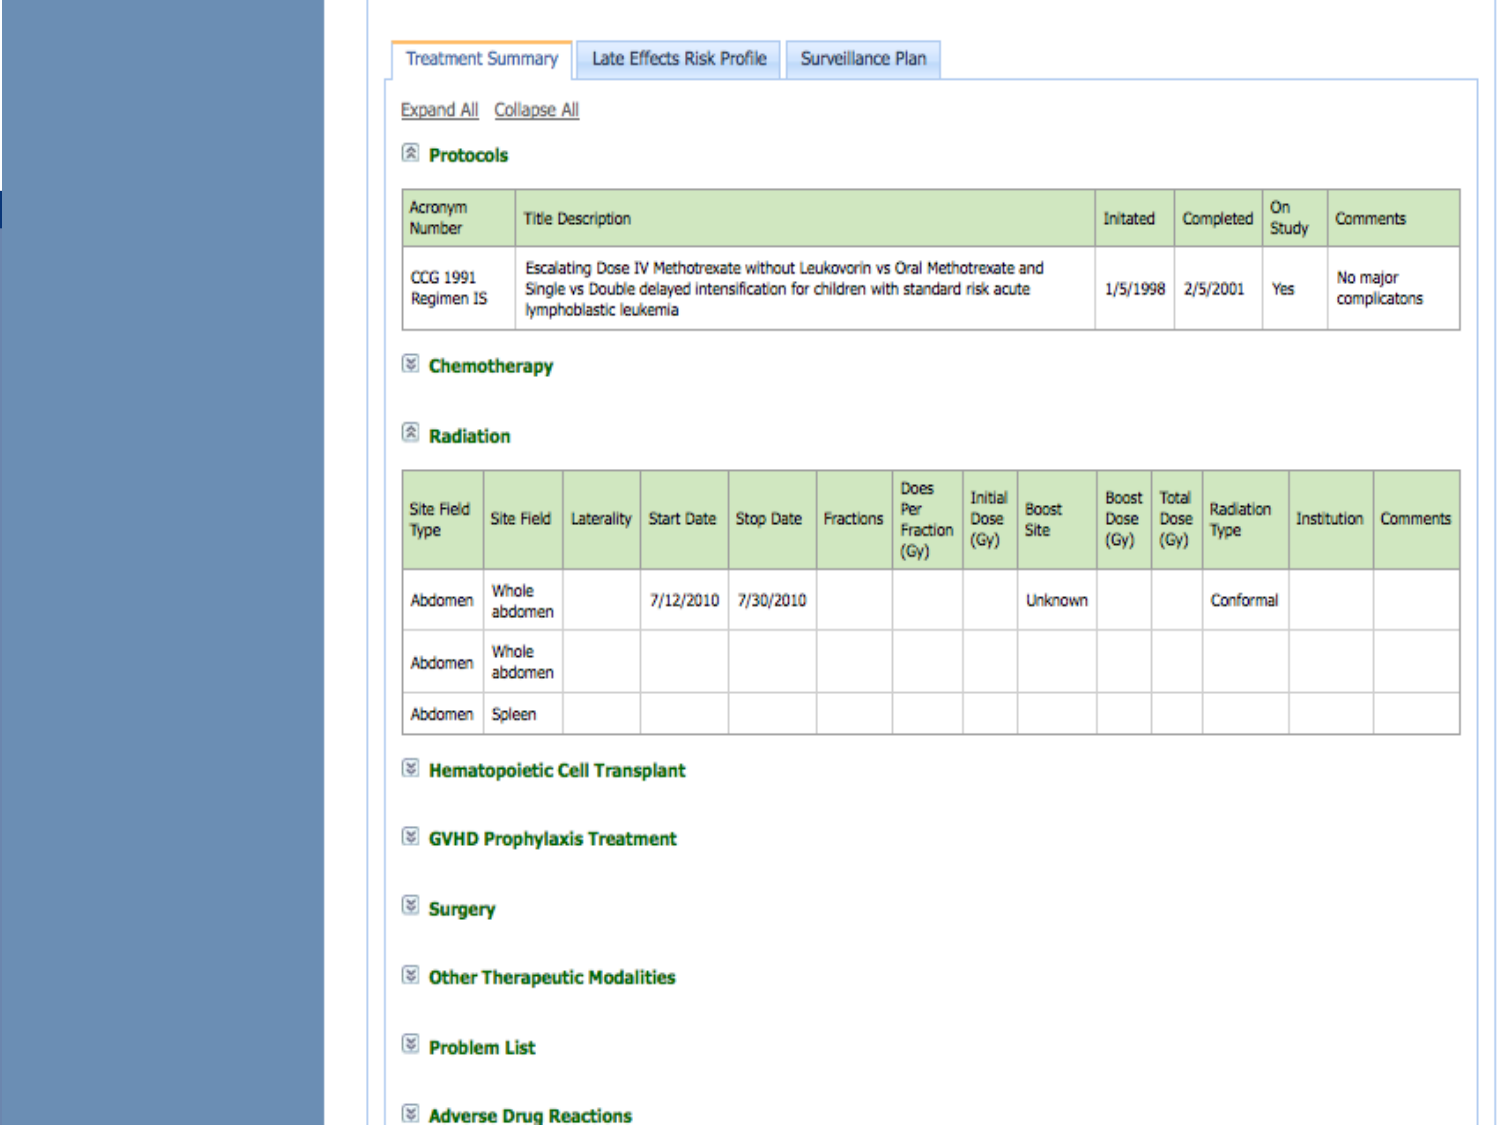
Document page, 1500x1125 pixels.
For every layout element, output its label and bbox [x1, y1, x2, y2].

list [1, 0, 1500, 1125]
